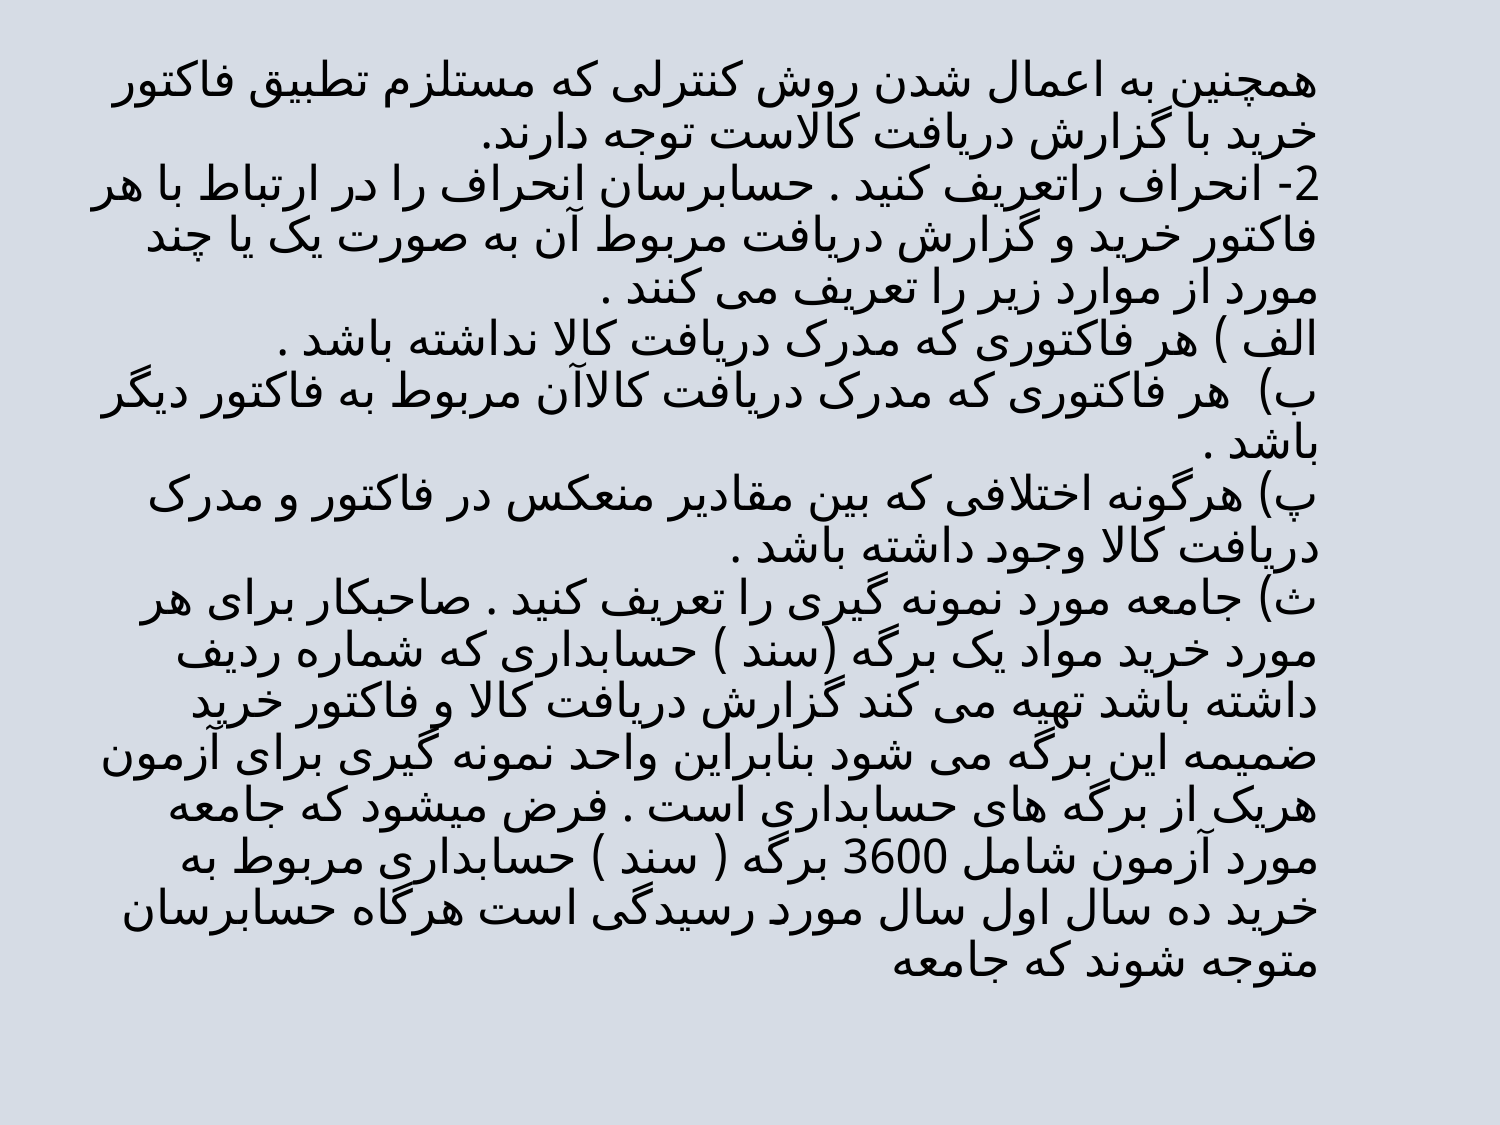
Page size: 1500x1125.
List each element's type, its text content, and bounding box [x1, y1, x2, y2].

title همچنین به اعمال شدن روش کنترلی که مستلزم تطبیق فاکتور خرید با گزارش دریافت کالاست توجه دارند. 2- انحراف راتعریف کنید . حسابرسان انحراف را در ارتباط با هر فاکتور خرید و گزارش دریافت مربوط آن به صورت یک یا چند مورد از موارد زیر را تعریف می کنند . الف ) هر فاکتوری که مدرک دریافت کالا نداشته باشد . ب) هر فاکتوری که مدرک دریافت کالاآن مربوط به فاکتور دیگر باشد . پ) هرگونه اختلافی که بین مقادیر منعکس در فاکتور و مدرک دریافت کالا وجود داشته باشد . ث) جامعه مورد نمونه گیری را تعریف کنید . صاحبکار برای هر مورد خرید مواد یک برگه (سند ) حسابداری که شماره ردیف داشته باشد تهیه می کند گزارش دریافت کالا و فاکتور خرید ضمیمه این برگه می شود بنابراین واحد نمونه گیری برای آزمون هریک از برگه های حسابداری است . فرض میشود که جامعه مورد آزمون شامل 3600 برگه ( سند ) حسابداری مربوط به خرید ده سال اول سال مورد رسیدگی است هرگاه حسابرسان متوجه شوند که جامعه [75, 45, 1336, 1055]
